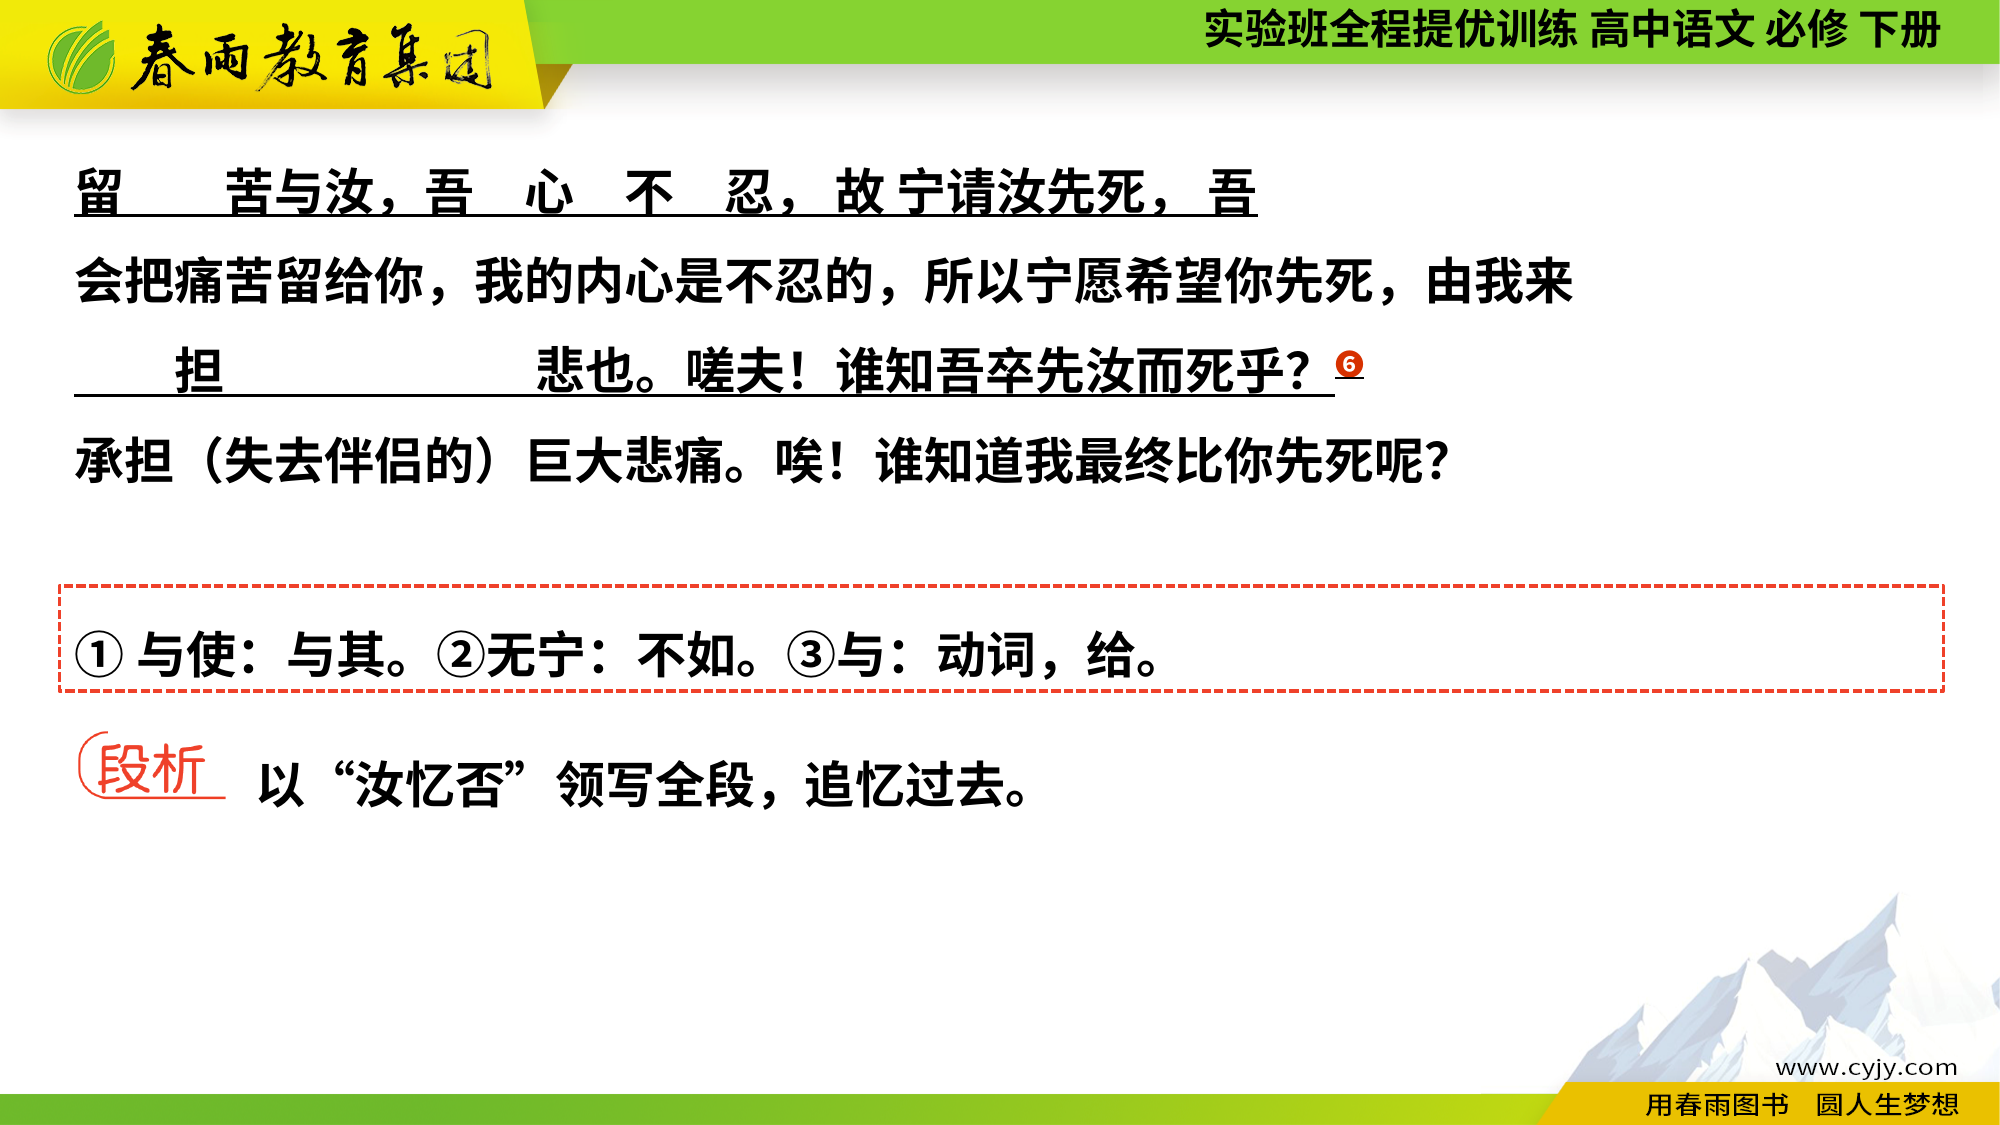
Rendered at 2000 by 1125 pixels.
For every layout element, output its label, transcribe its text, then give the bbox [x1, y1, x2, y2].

text_box 以“汝忆否”领写全段，追忆过去。 [59, 715, 1944, 821]
text_box ①与使：与其。②无宁：不如。③与：动词，给。 [59, 586, 1944, 692]
picture [0, 0, 2000, 1125]
